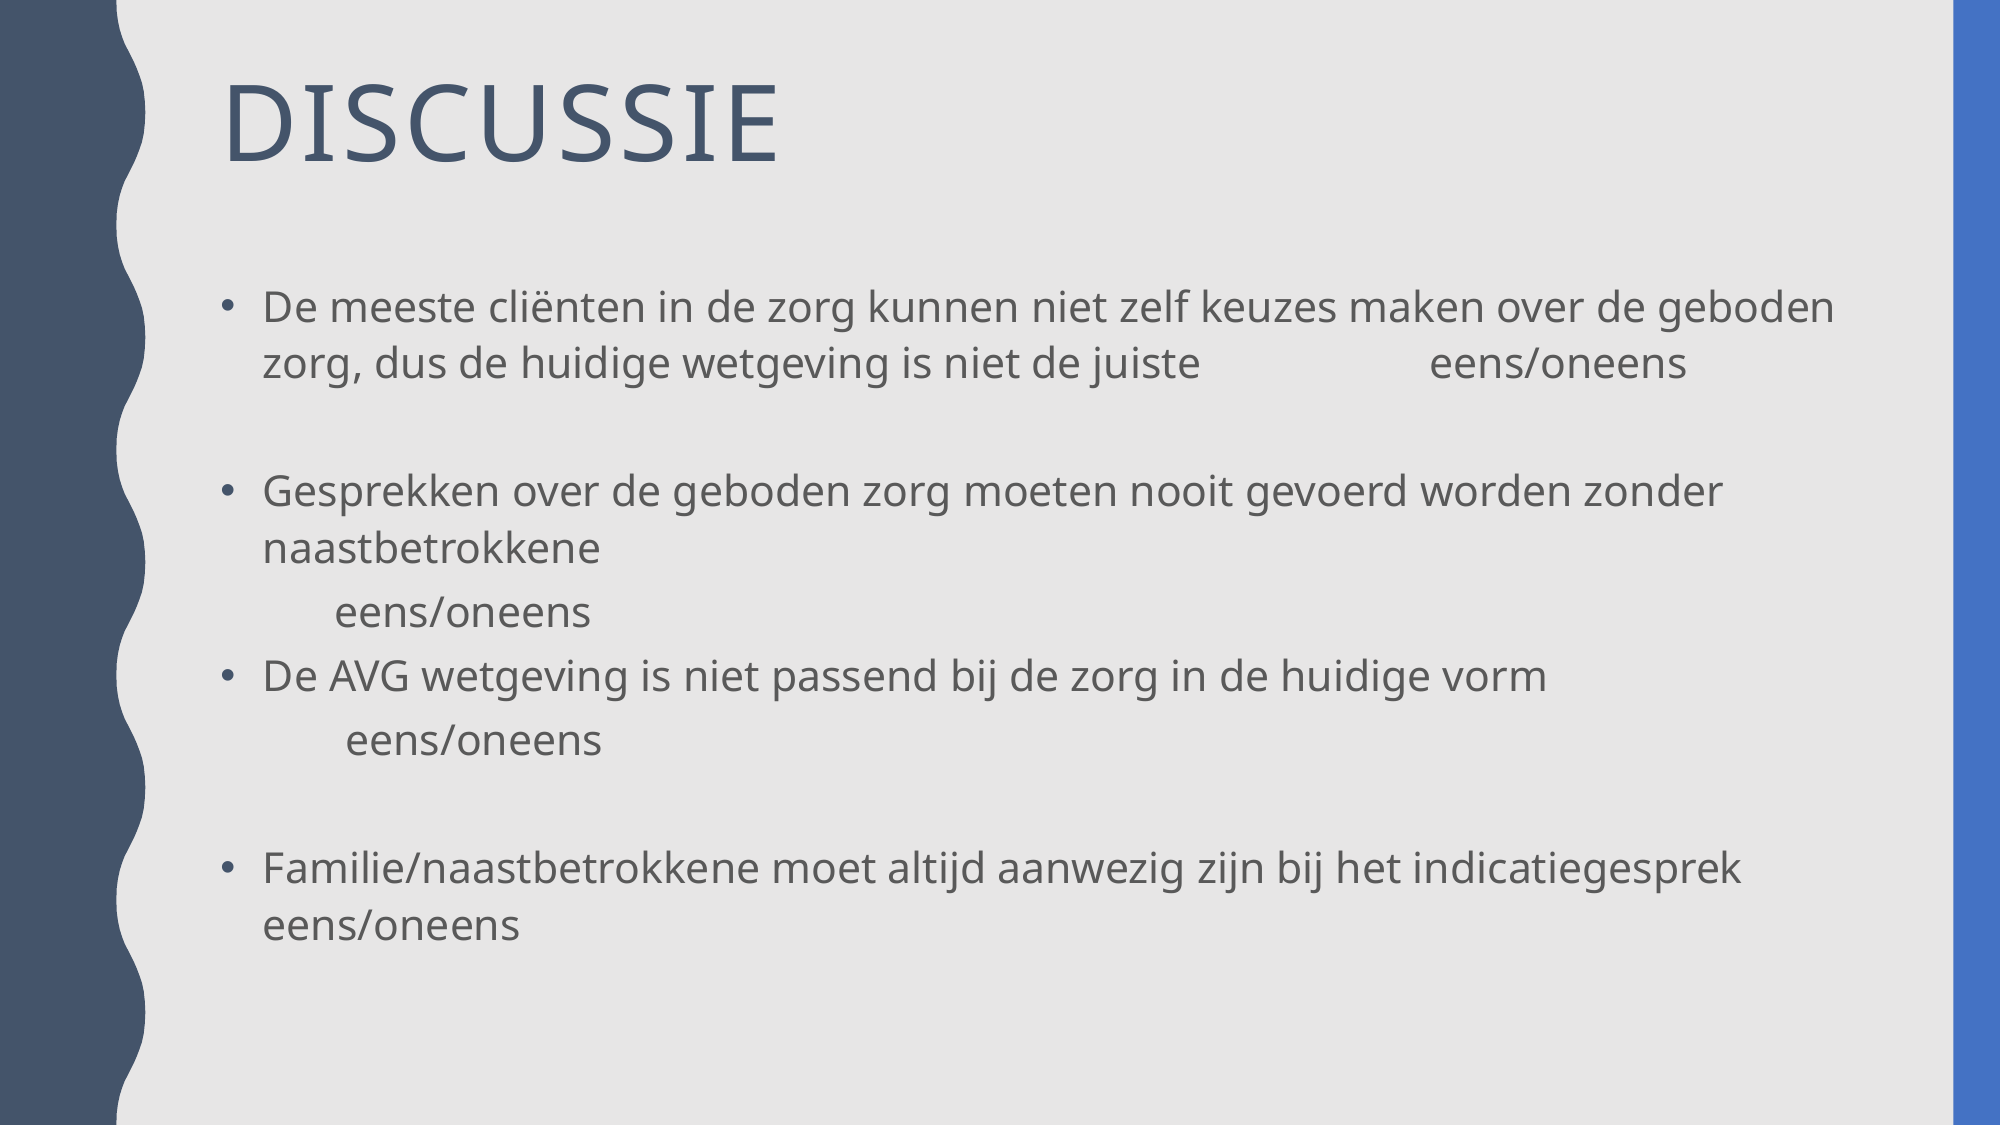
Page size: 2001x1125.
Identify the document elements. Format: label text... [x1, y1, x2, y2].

list De meeste cliënten in de zorg kunnen niet zelf keuzes maken over de geboden zorg, dus de huidige wetgeving is niet de juiste eens/oneens Gesprekken over de geboden zorg moeten nooit gevoerd worden zonder naastbetrokkene eens/oneens De AVG wetgeving is niet passend bij de zorg in de huidige vorm eens/oneens Familie/naastbetrokkene moet altijd aanwezig zijn bij het indicatiegesprek eens/oneens [205, 266, 1875, 1125]
title Discussie [205, 62, 1875, 266]
